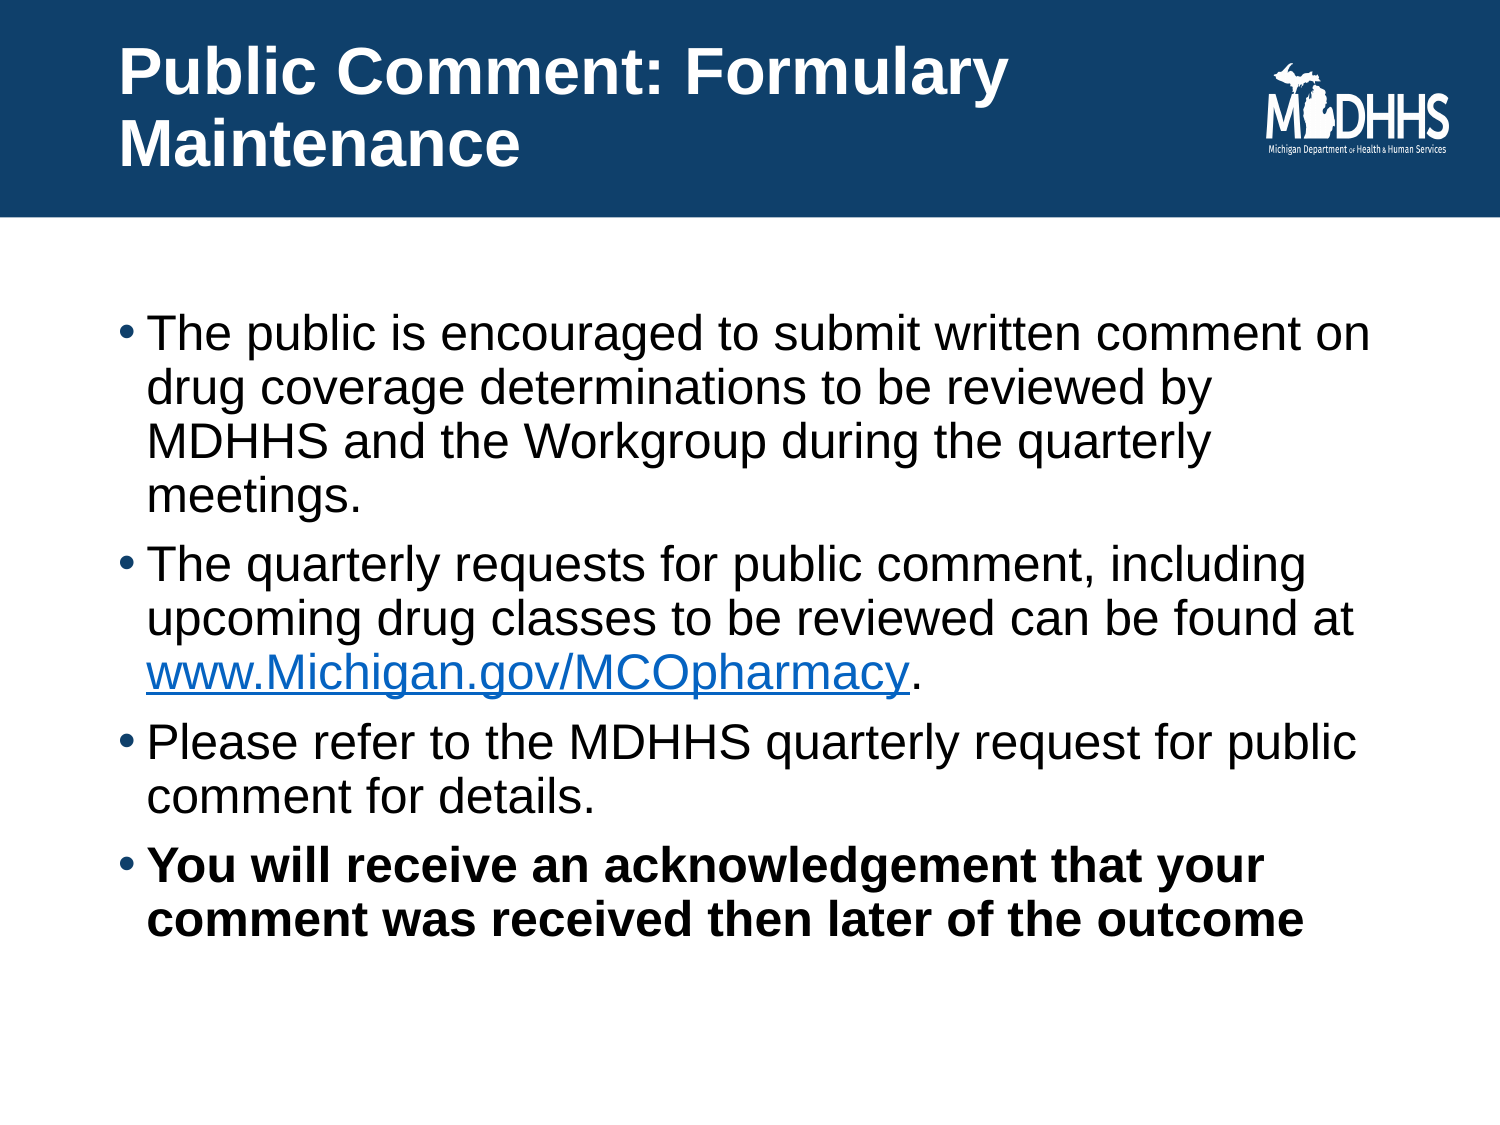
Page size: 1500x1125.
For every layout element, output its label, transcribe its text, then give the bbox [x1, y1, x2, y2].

picture [1266, 63, 1449, 155]
title Public Comment: Formulary Maintenance [103, 0, 1216, 218]
list The public is encouraged to submit written comment on drug coverage determinations to be reviewed by MDHHS and the Workgroup during the quarterly meetings. The quarterly requests for public comment, including upcoming drug classes to be reviewed can be found at www.Michigan.gov/MCOpharmacy. Please refer to the MDHHS quarterly request for public comment for details. You will receive an acknowledgement that your comment was received then later of the outcome [103, 299, 1397, 1014]
